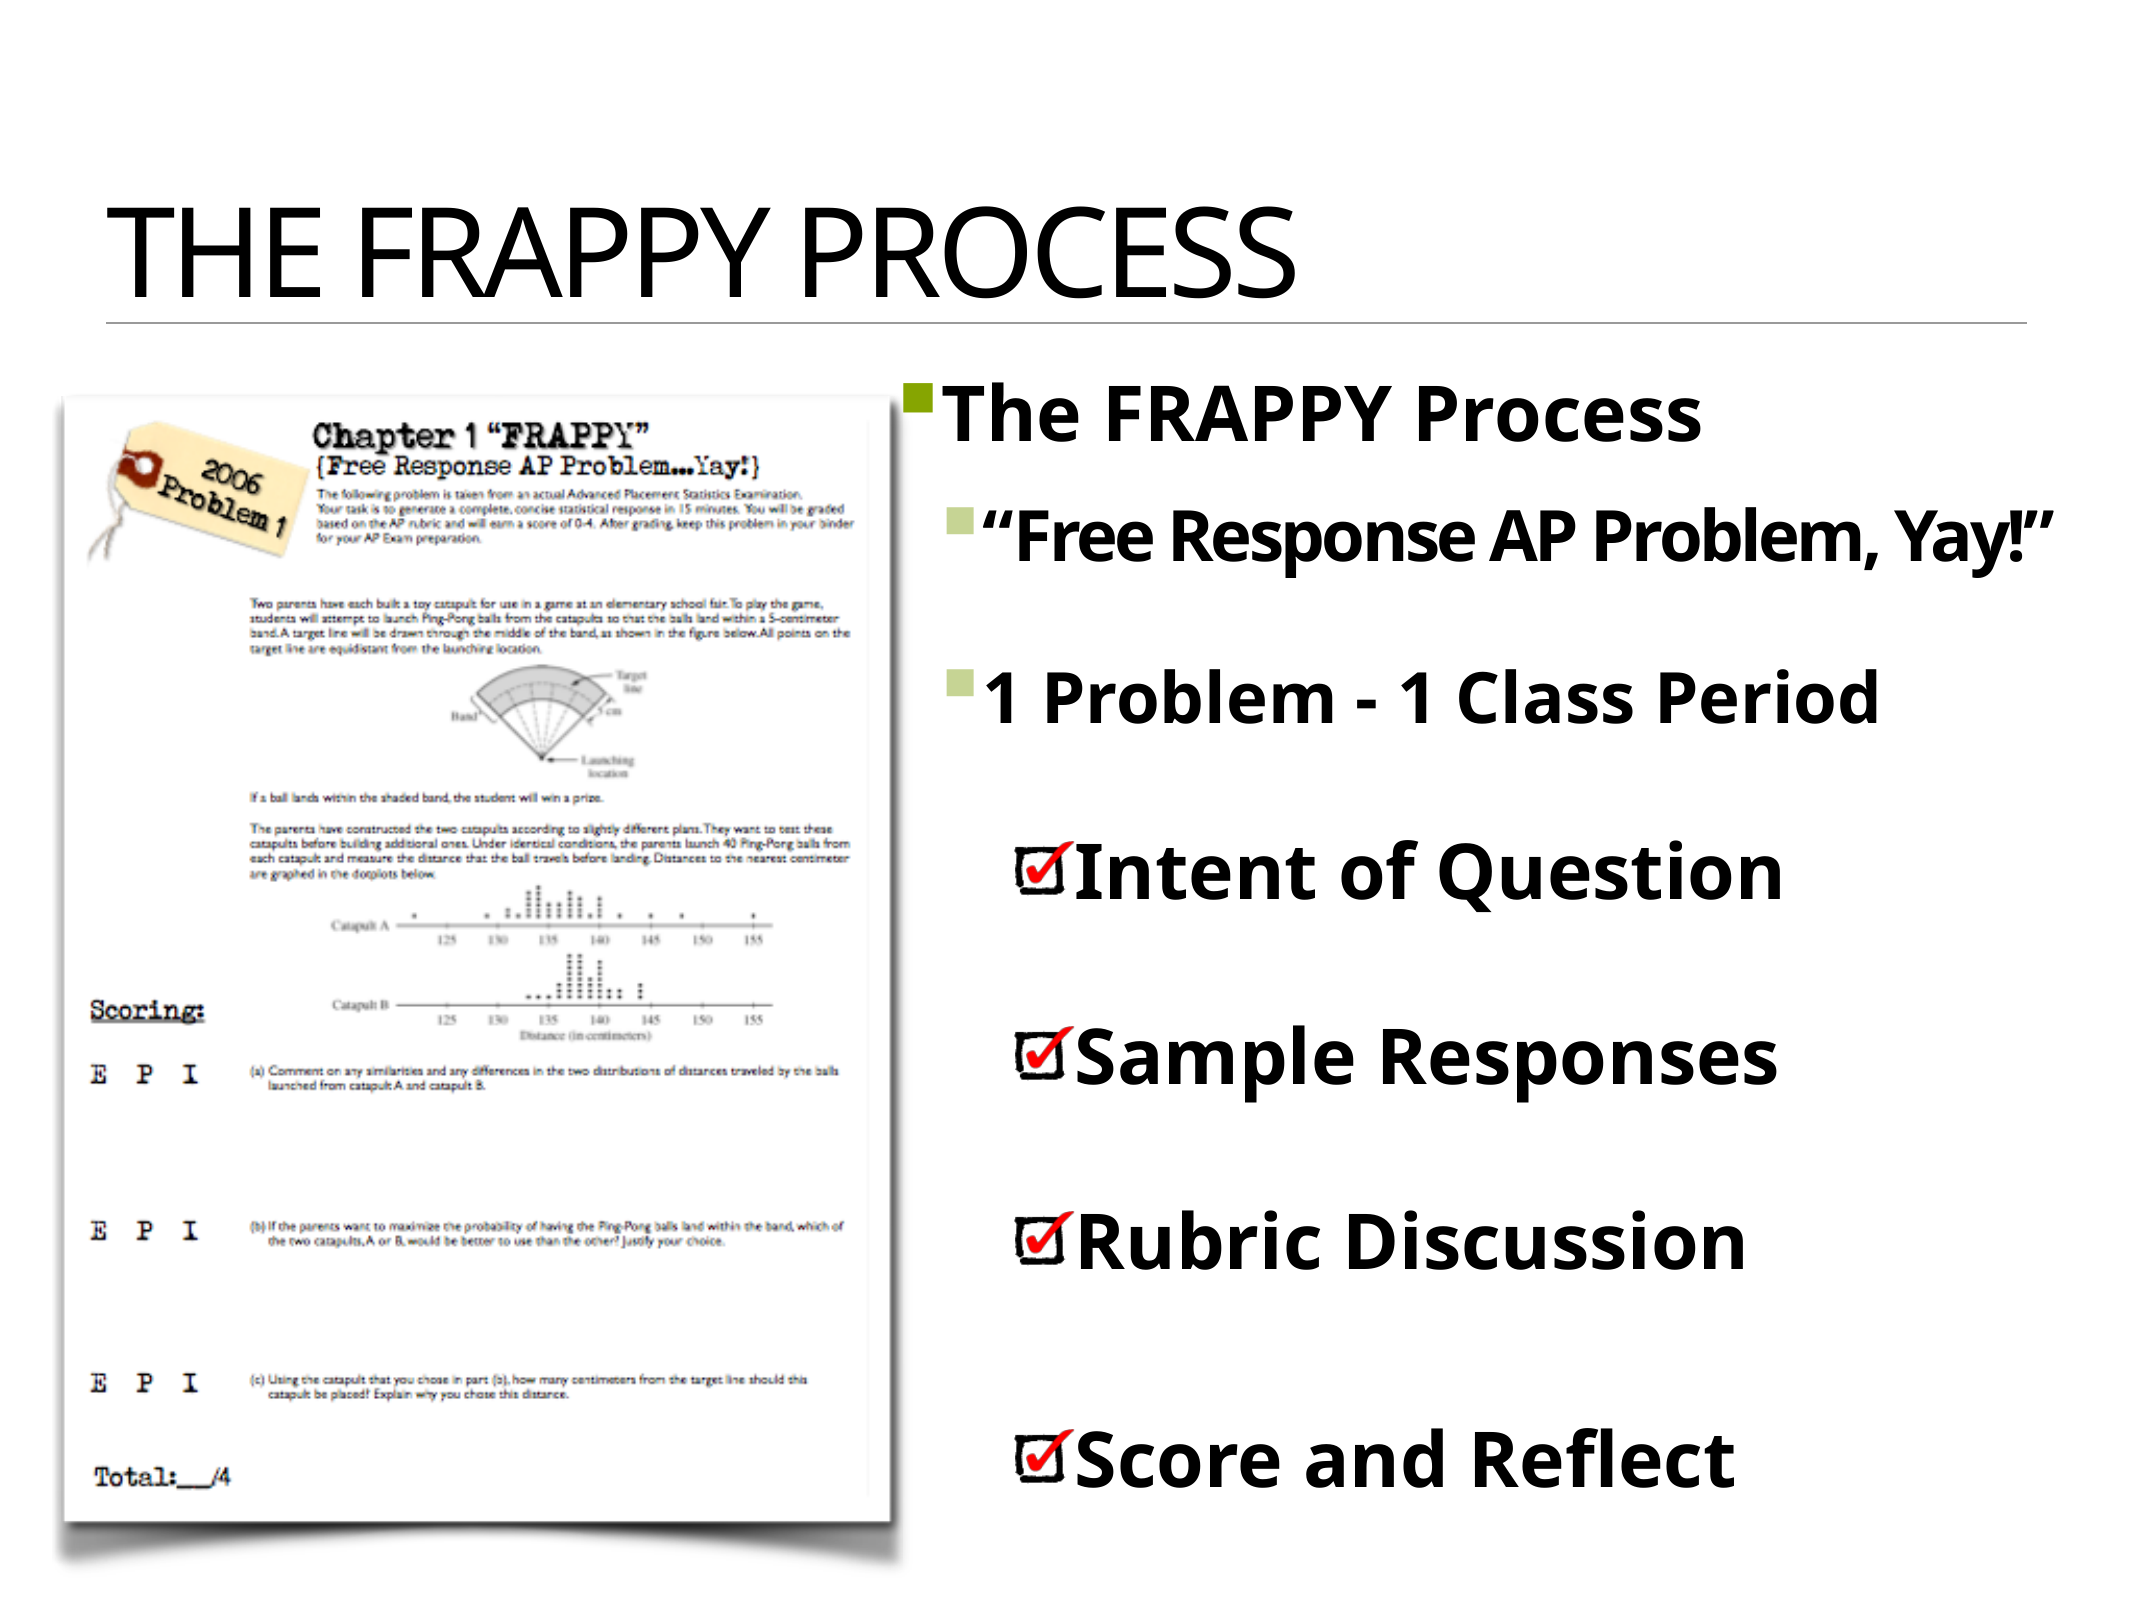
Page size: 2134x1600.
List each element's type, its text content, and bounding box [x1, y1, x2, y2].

picture [1014, 1429, 1069, 1484]
picture [1014, 1026, 1069, 1081]
picture [1014, 1211, 1069, 1266]
text_box The FRAPPY Process “Free Response AP Problem, Yay!” 1 Problem - 1 Class Period Intent of Question Sample Responses Rubric Discussion Score and Reflect [895, 364, 2084, 1600]
picture [1014, 841, 1069, 896]
picture [51, 396, 903, 1571]
text_box The FRAPPY Process [106, 149, 2134, 323]
